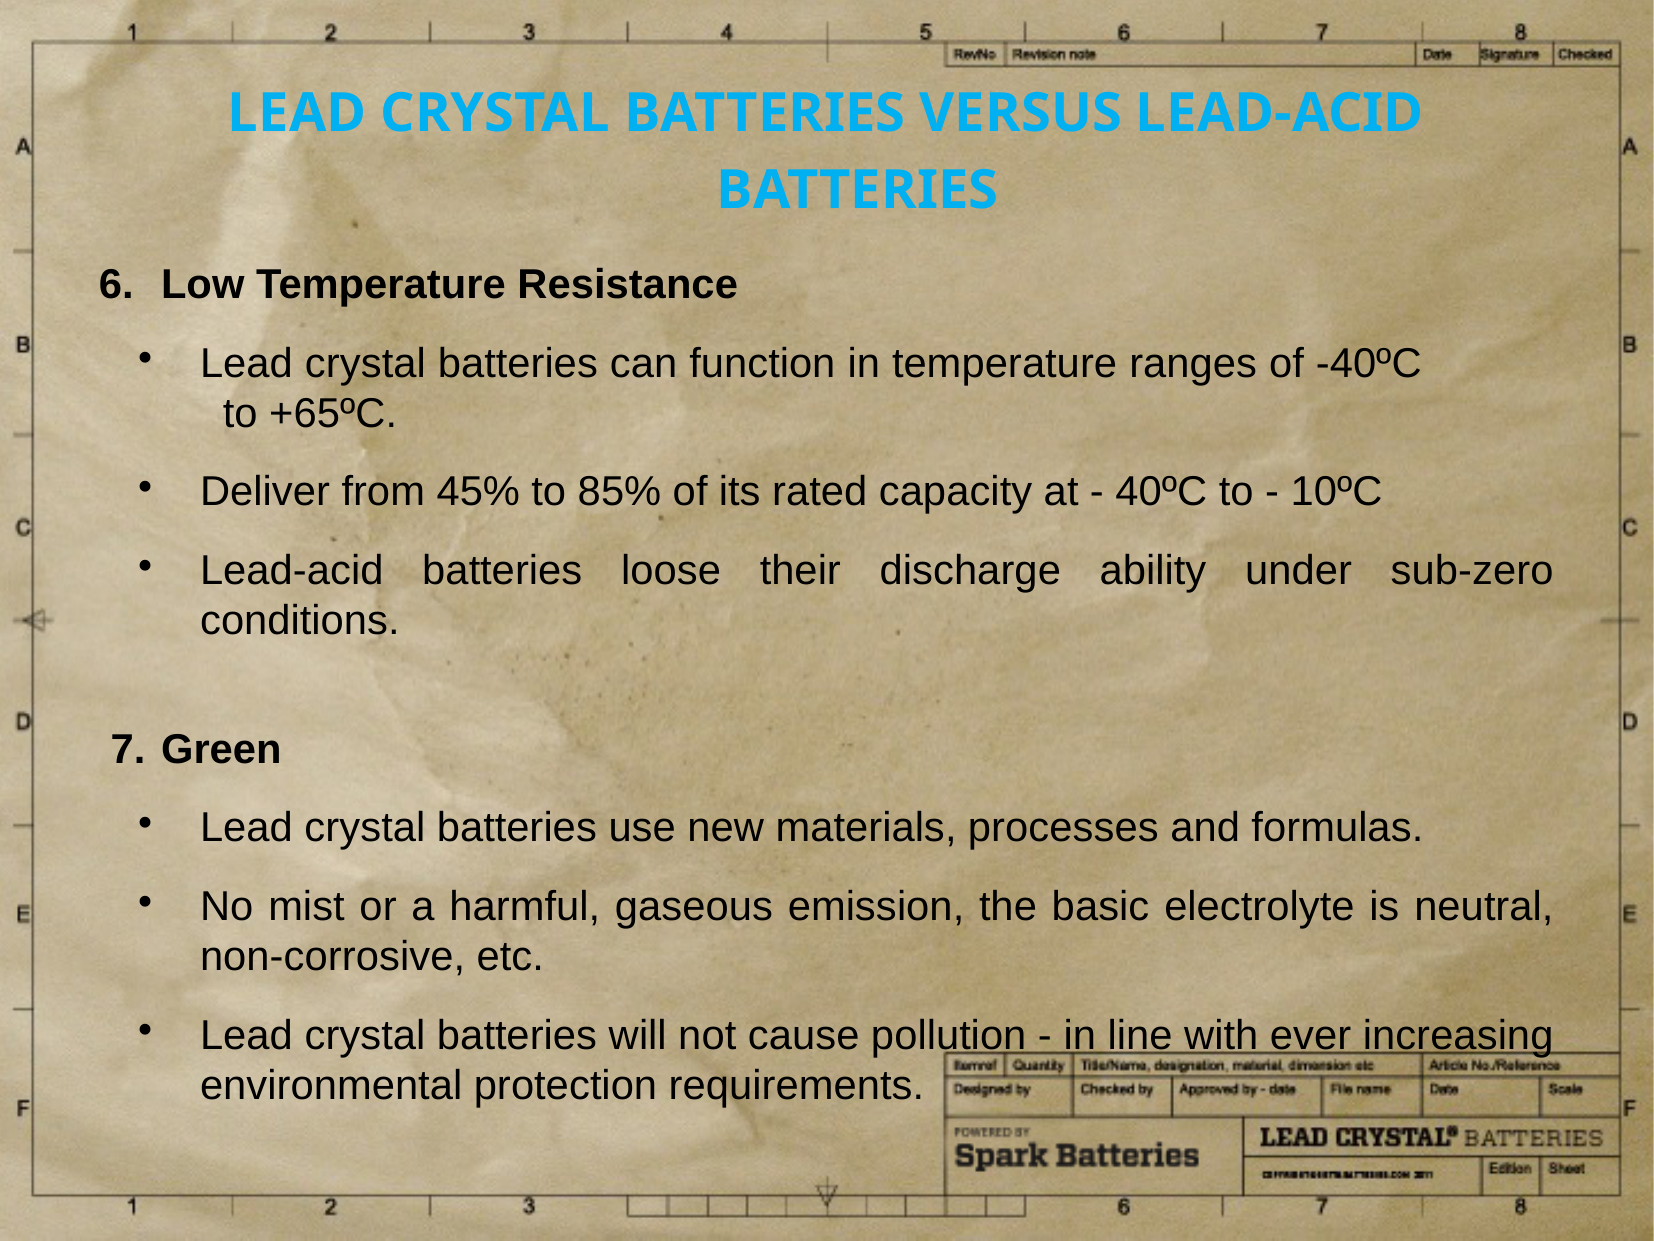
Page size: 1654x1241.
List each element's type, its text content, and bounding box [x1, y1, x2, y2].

picture [0, 0, 1654, 1241]
text_box LEAD CRYSTAL BATTERIES VERSUS LEAD-ACID BATTERIES 6. Low Temperature Resistance Lead crystal batteries can function in temperature ranges of -40ºC to +65ºC. Deliver from 45% to 85% of its rated capacity at - 40ºC to - 10ºC Lead-acid batteries loose their discharge ability under sub-zero conditions. 7. Green Lead crystal batteries use new materials, processes and formulas. No mist or a harmful, gaseous emission, the basic electrolyte is neutral, non-corrosive, etc. Lead crystal batteries will not cause pollution - in line with ever increasing environmental protection requirements. [82, 57, 1571, 1116]
